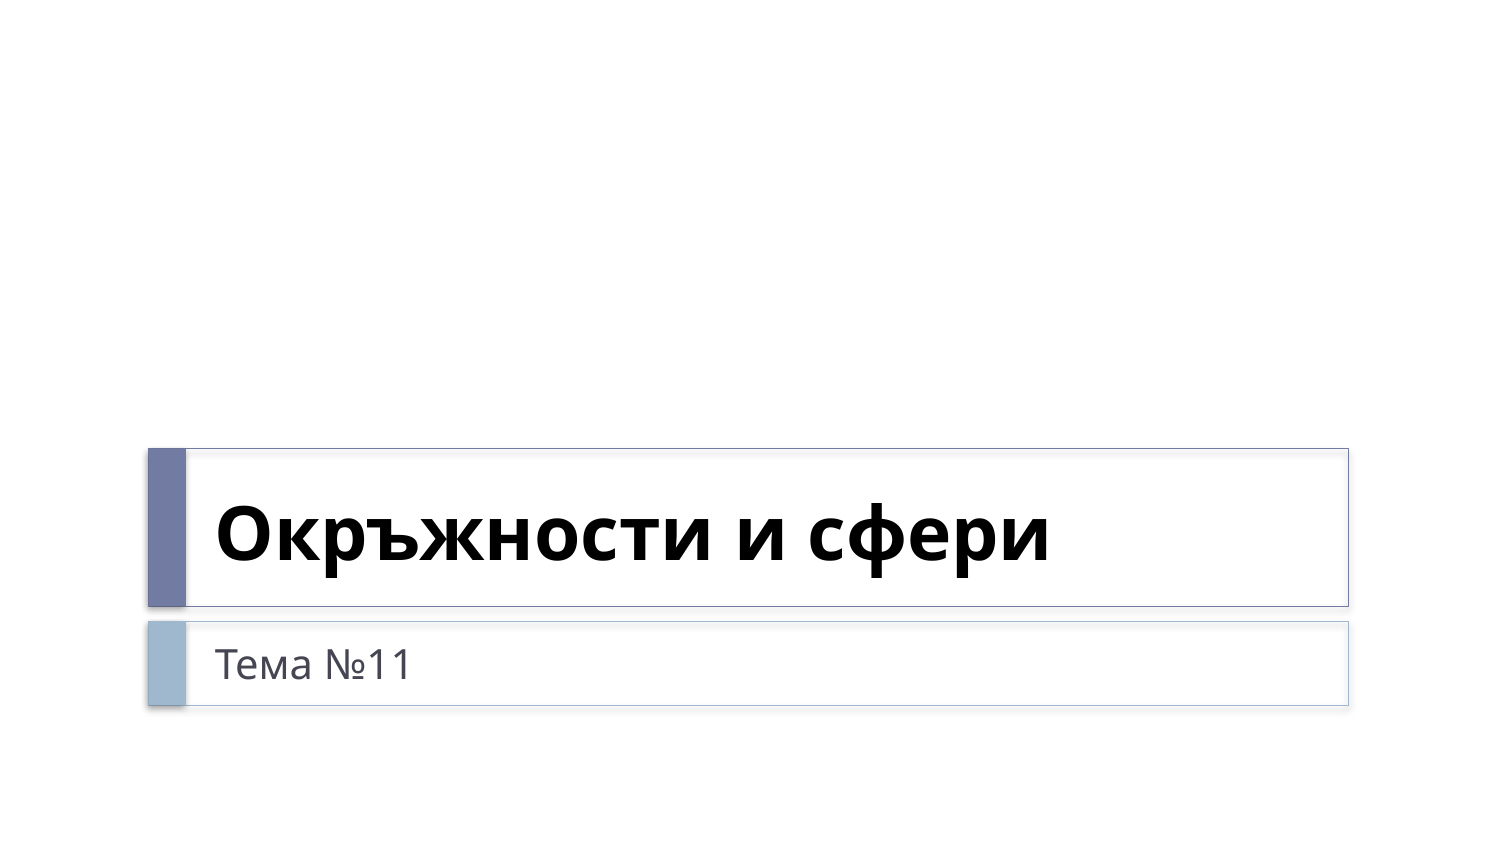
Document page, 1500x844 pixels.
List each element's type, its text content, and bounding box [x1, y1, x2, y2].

title Окръжности и сфери [200, 478, 1325, 600]
subtitle Тема №11 [200, 630, 1325, 697]
